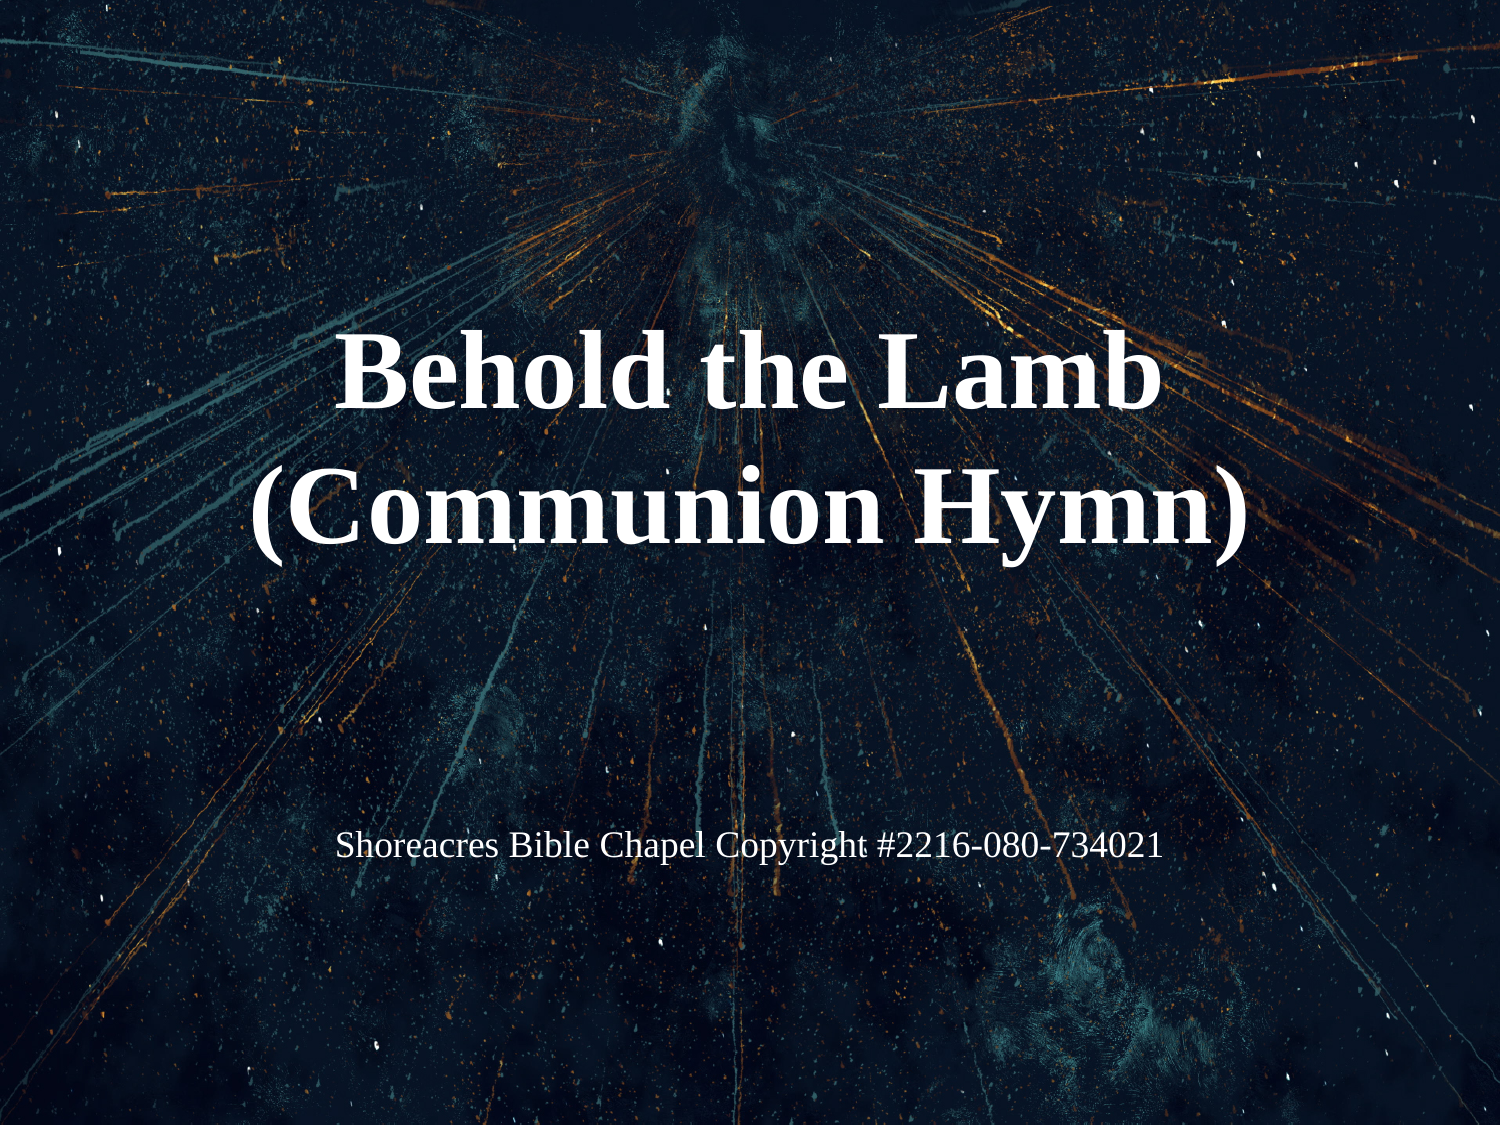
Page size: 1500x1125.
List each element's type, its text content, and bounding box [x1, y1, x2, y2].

title Behold the Lamb (Communion Hymn) [112, 337, 1388, 525]
picture [0, 0, 1500, 1125]
subtitle Shoreacres Bible Chapel Copyright #2216-080-734021 [225, 812, 1275, 1100]
